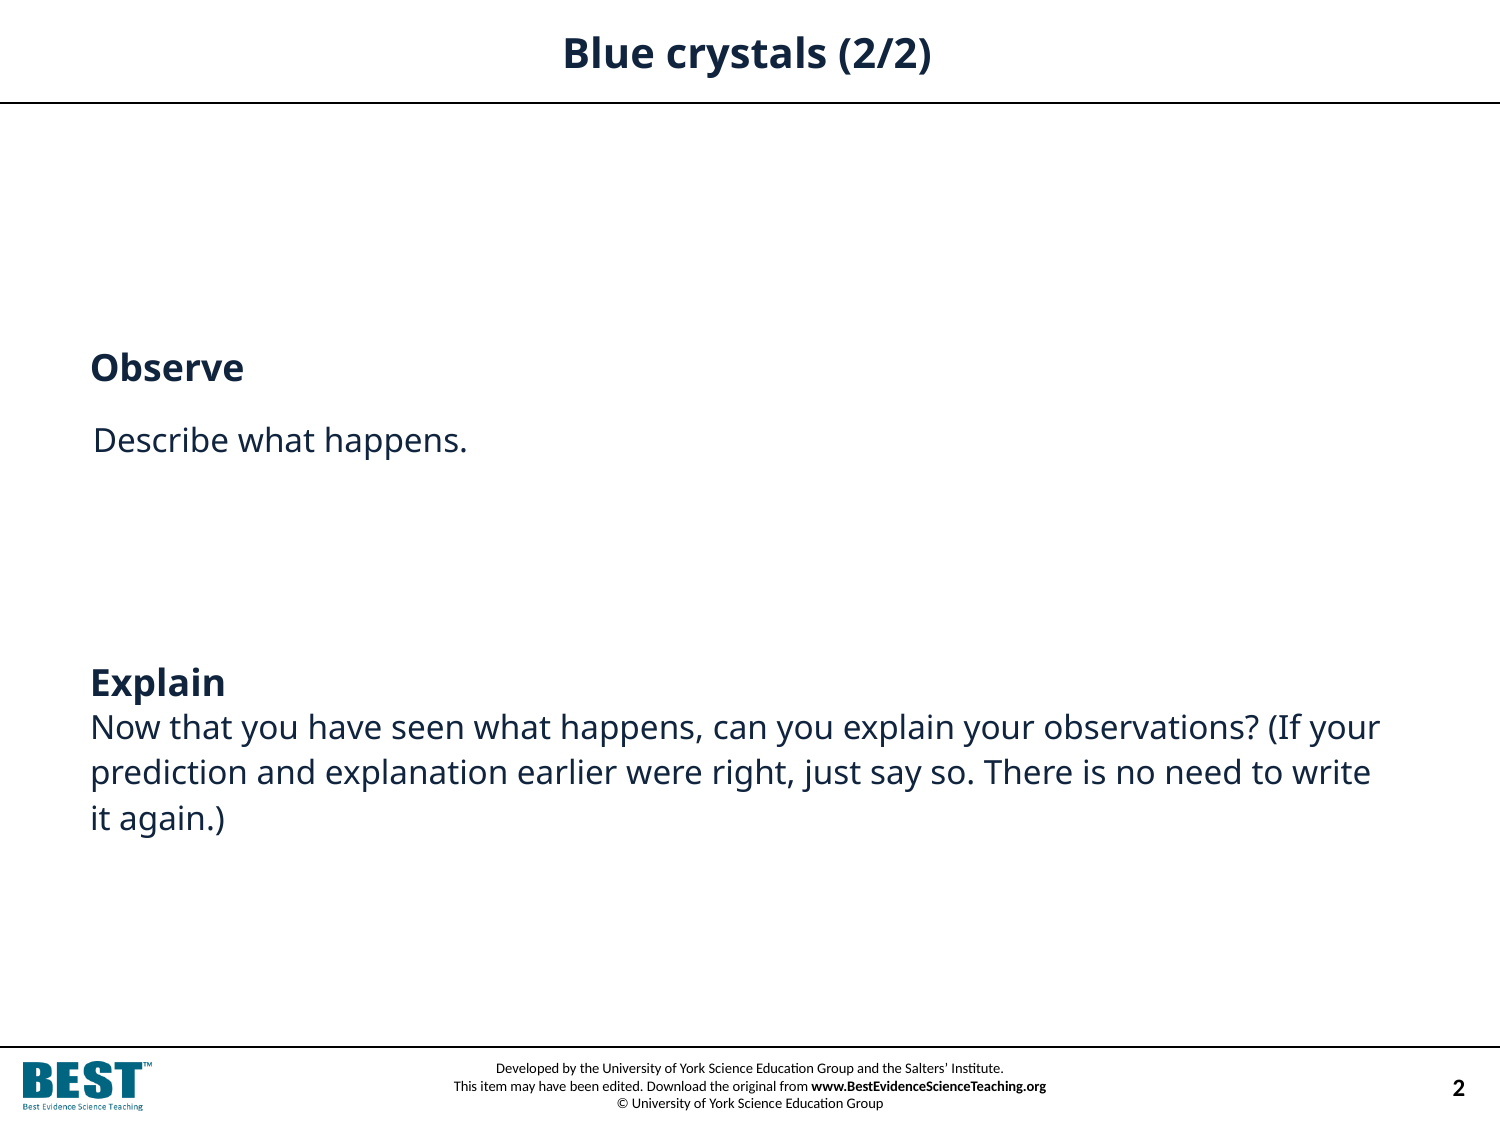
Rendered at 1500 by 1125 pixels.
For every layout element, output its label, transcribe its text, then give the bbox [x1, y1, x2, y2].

picture [23, 1061, 152, 1111]
title Blue crystals (2/2) [23, 4, 1471, 99]
slide_number 2 [1130, 1061, 1481, 1111]
list Describe what happens. [78, 406, 991, 635]
list Now that you have seen what happens, can you explain your observations? (If your prediction and explanation earlier were right, just say so. There is no need to write it again.) [75, 693, 1403, 922]
